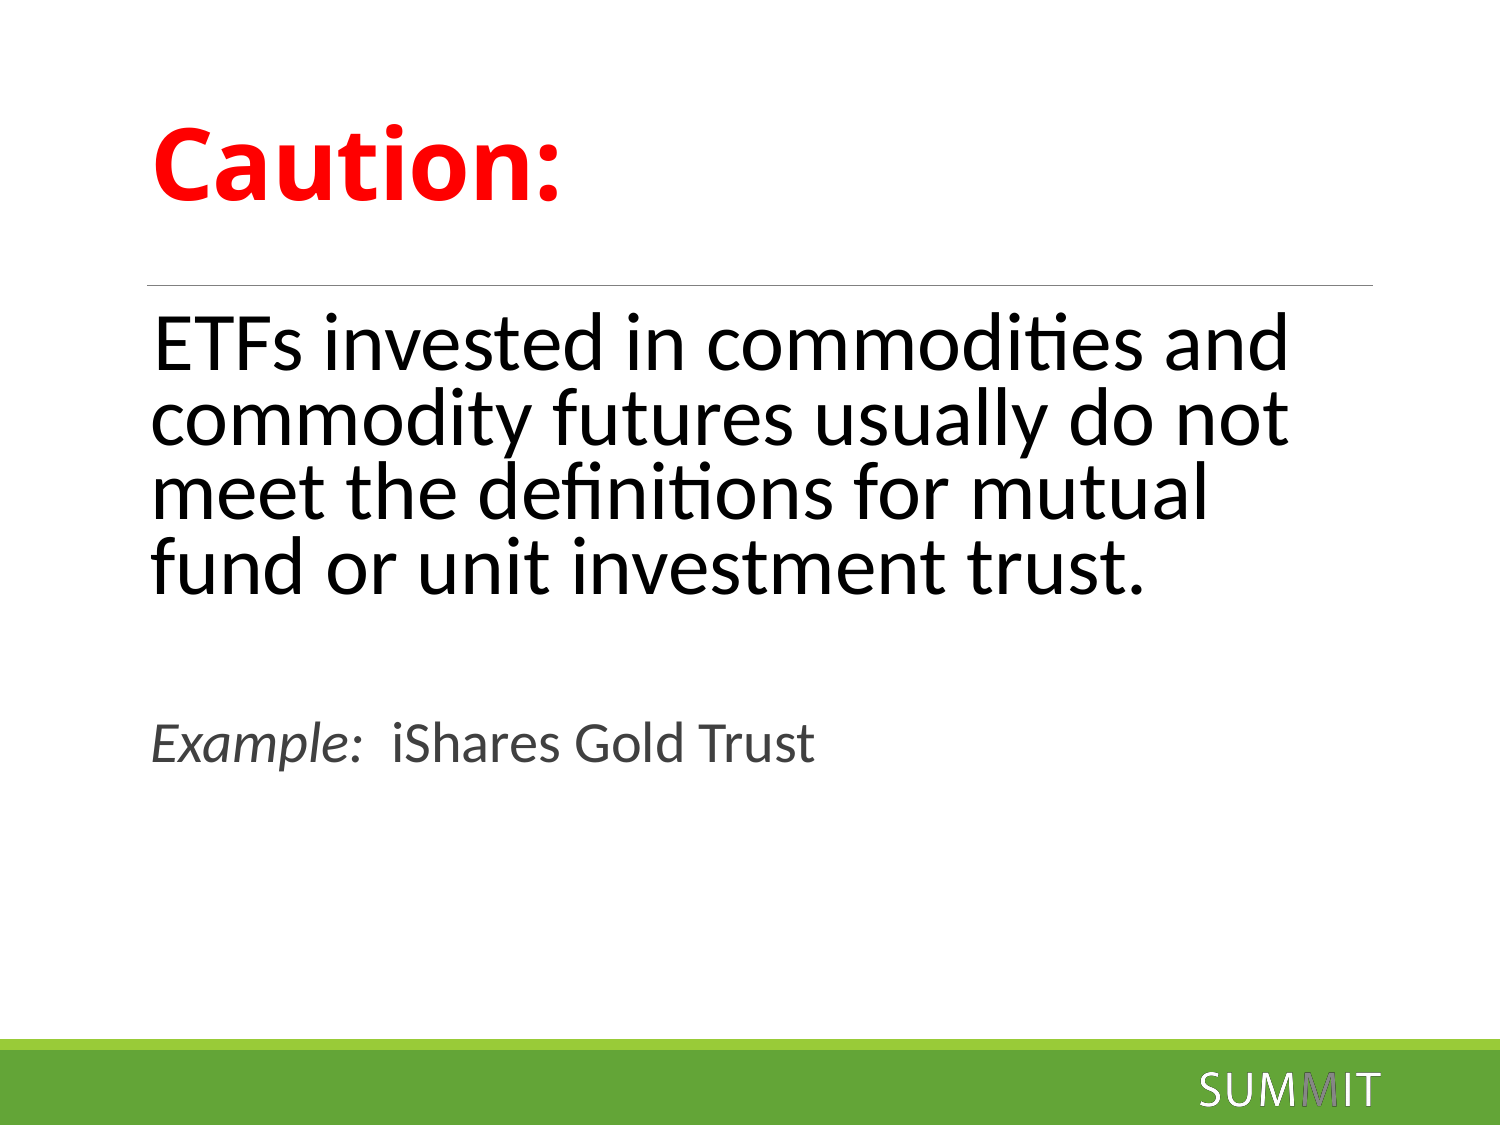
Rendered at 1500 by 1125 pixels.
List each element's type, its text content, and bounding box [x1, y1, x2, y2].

picture [1196, 1024, 1386, 1125]
list ETFs invested in commodities and commodity futures usually do not meet the definitions for mutual fund or unit investment trust. Example: iShares Gold Trust [135, 302, 1373, 963]
title Caution: [135, 47, 1373, 285]
